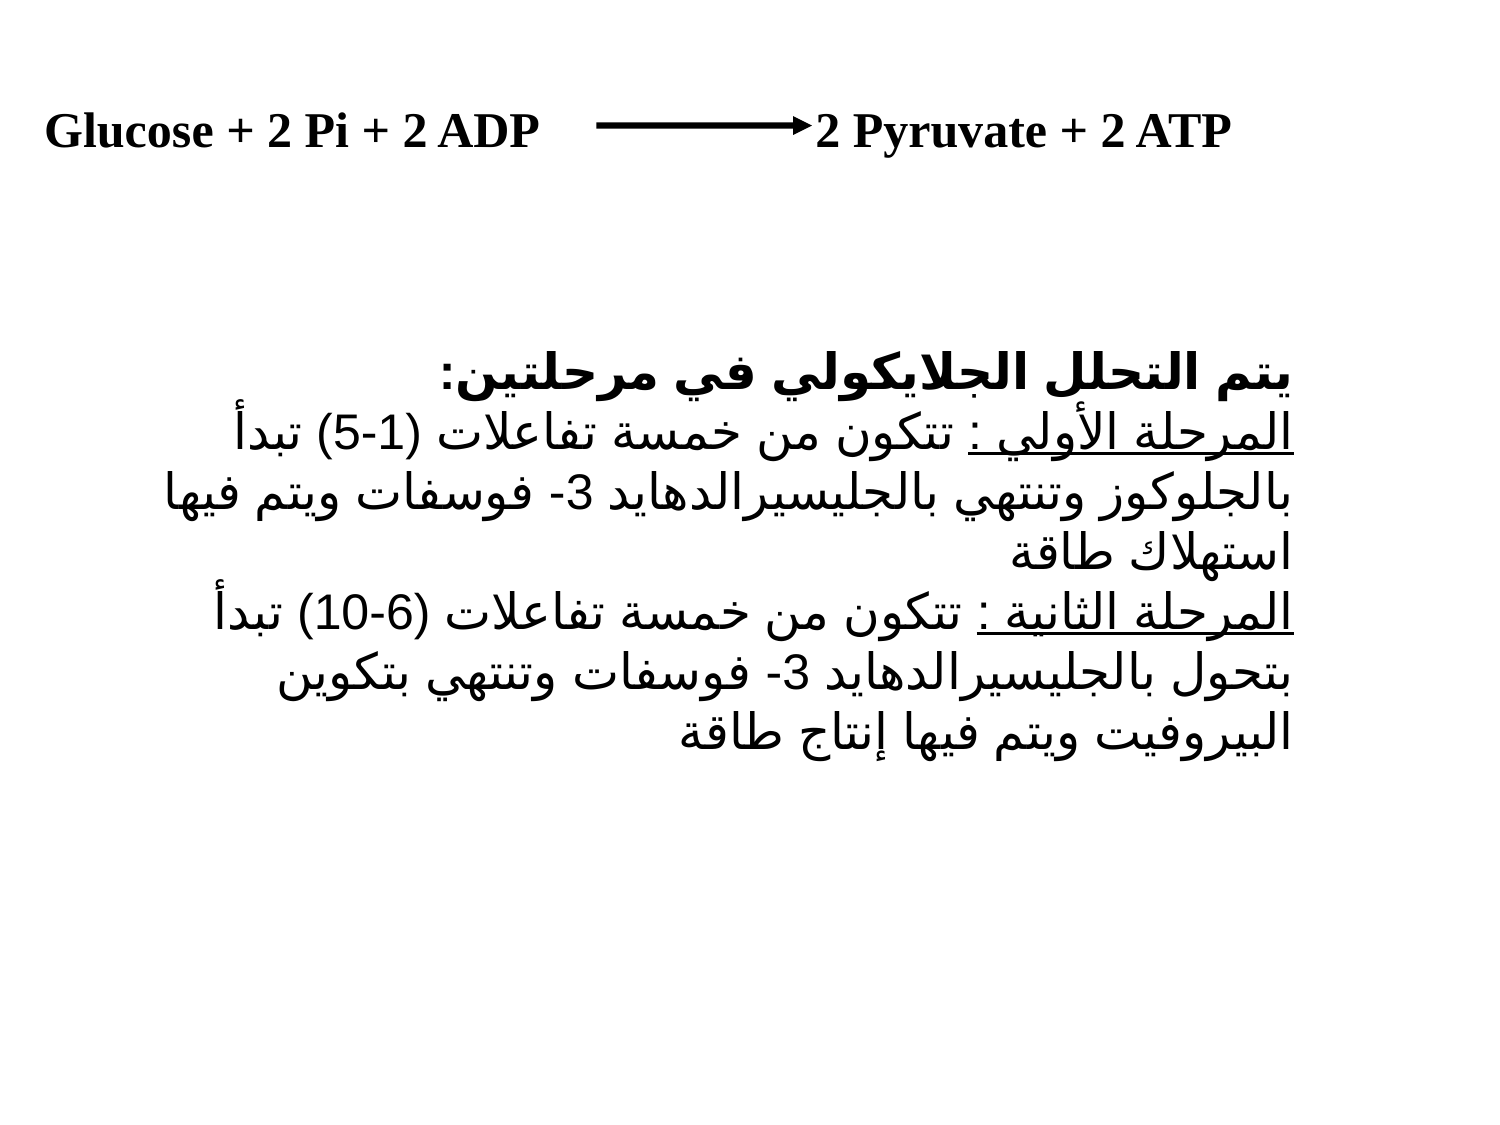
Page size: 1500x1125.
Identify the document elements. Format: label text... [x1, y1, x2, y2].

text_box [596, 119, 812, 132]
text_box Glucose + 2 Pi + 2 ADP 2 Pyruvate + 2 ATP [29, 90, 1500, 185]
text_box يتم التحلل الجلايكولي في مرحلتين: المرحلة الأولي : تتكون من خمسة تفاعلات (1-5) تبدأ بالجلوكوز وتنتهي بالجليسيرالدهايد 3- فوسفات ويتم فيها استهلاك طاقة المرحلة الثانية : تتكون من خمسة تفاعلات (6-10) تبدأ بتحول بالجليسيرالدهايد 3- فوسفات وتنتهي بتكوين البيروفيت ويتم فيها إنتاج طاقة [123, 332, 1309, 767]
